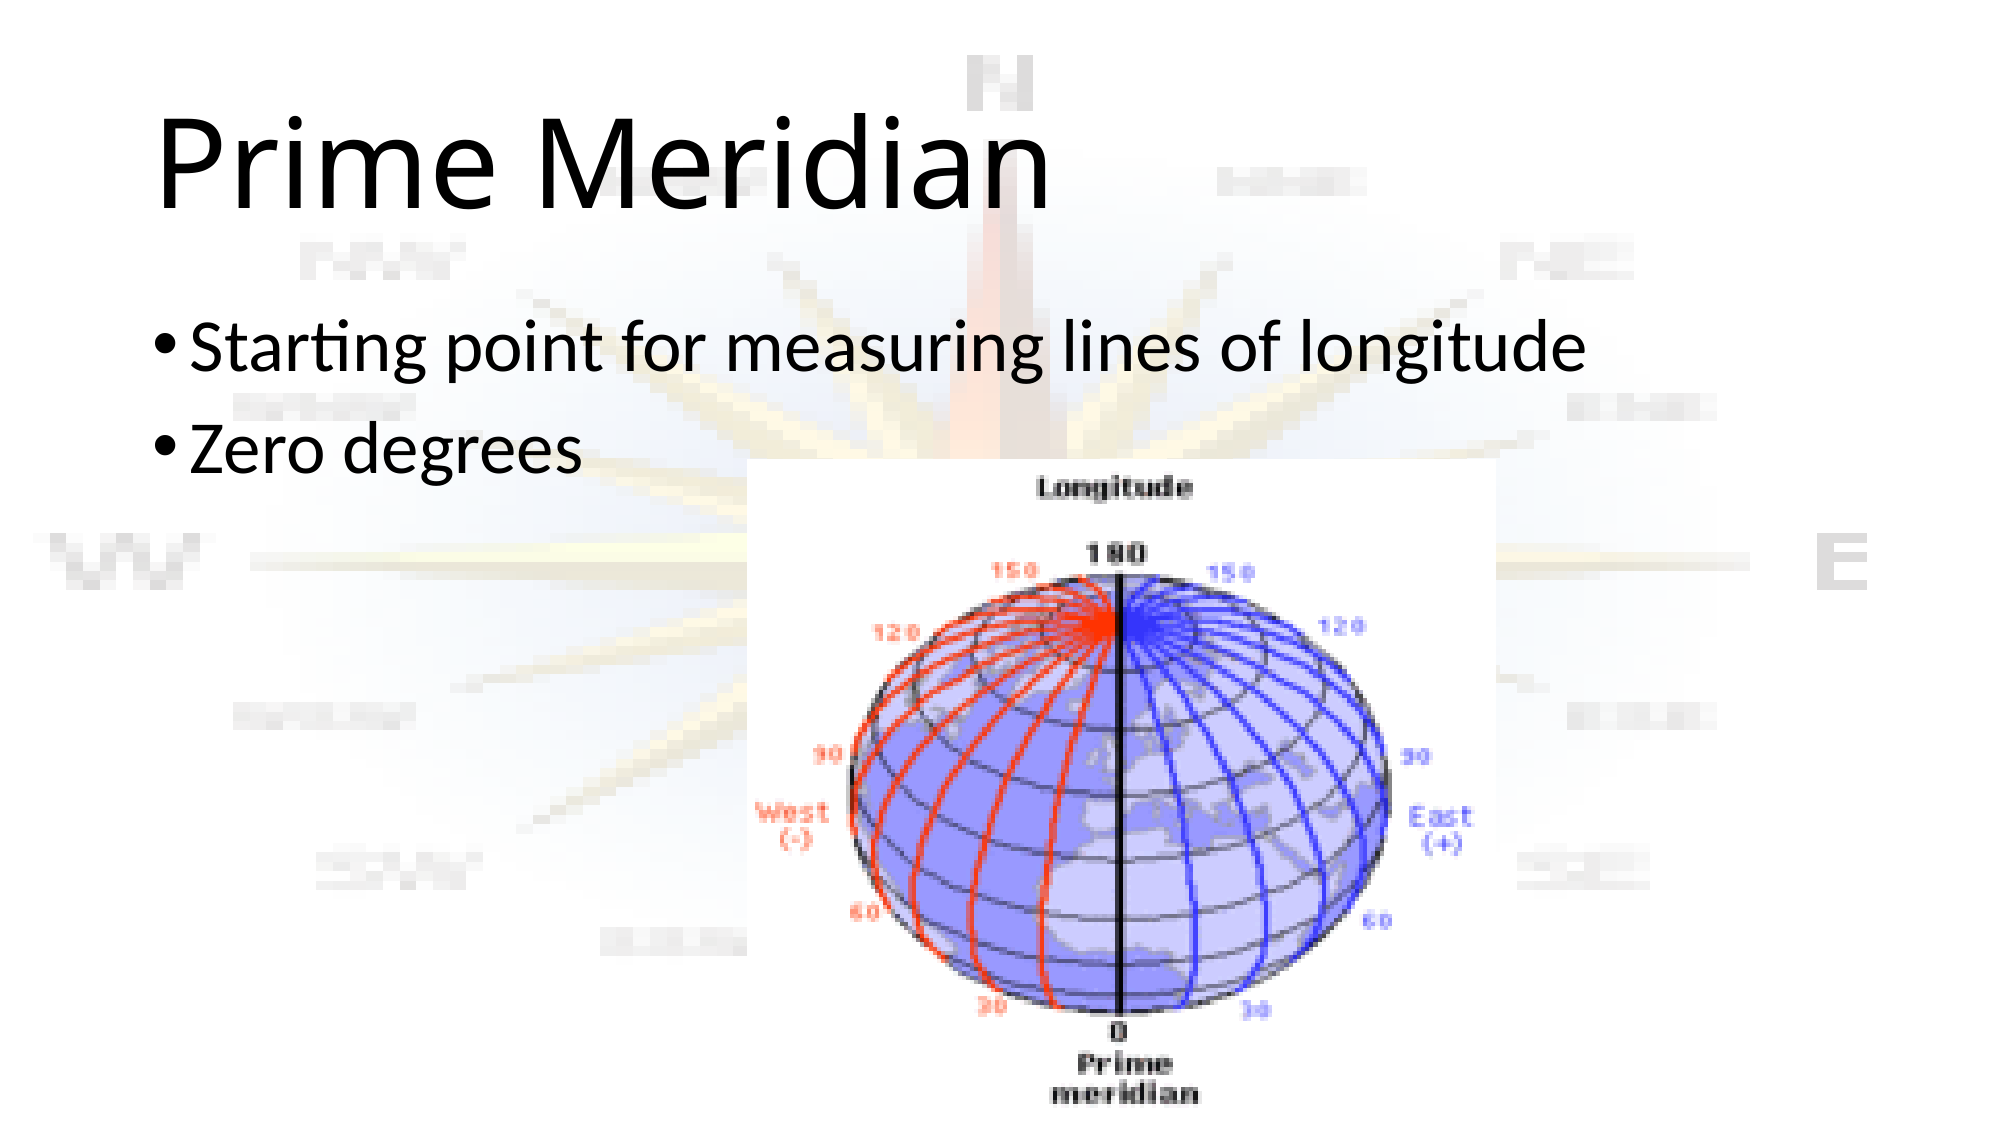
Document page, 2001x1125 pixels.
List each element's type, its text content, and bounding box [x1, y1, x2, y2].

list Starting point for measuring lines of longitude Zero degrees [137, 299, 1863, 1014]
title Prime Meridian [137, 59, 1863, 278]
picture [747, 459, 1496, 1125]
